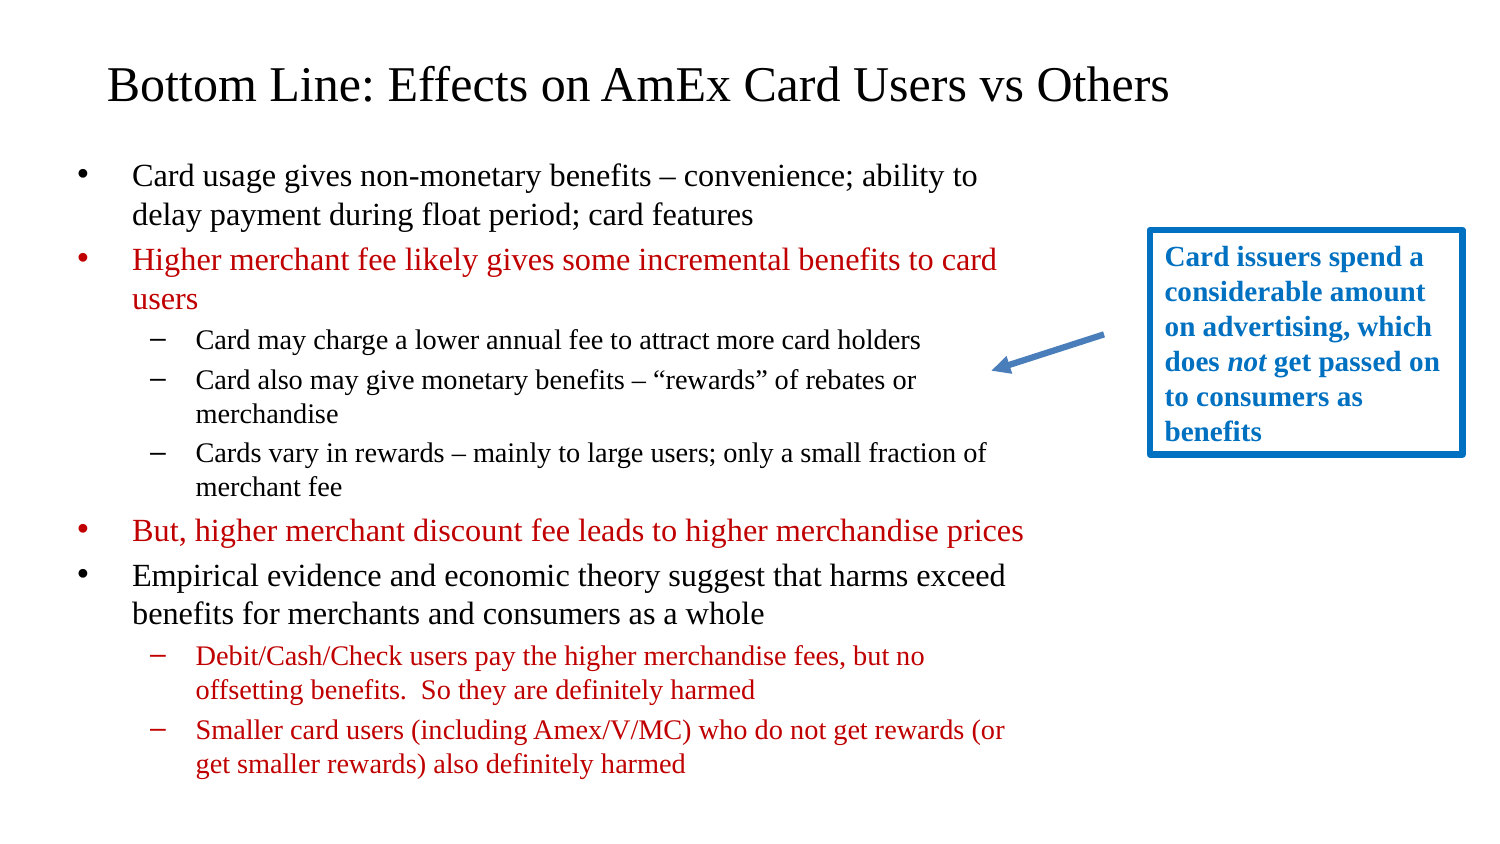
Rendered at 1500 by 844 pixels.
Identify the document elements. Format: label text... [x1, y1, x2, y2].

title Bottom Line: Effects on AmEx Card Users vs Others [91, 0, 1450, 164]
list Card usage gives non-monetary benefits – convenience; ability to delay payment during float period; card features Higher merchant fee likely gives some incremental benefits to card users Card may charge a lower annual fee to attract more card holders Card also may give monetary benefits – “rewards” of rebates or merchandise Cards vary in rewards – mainly to large users; only a small fraction of merchant fee But, higher merchant discount fee leads to higher merchandise prices Empirical evidence and economic theory suggest that harms exceed benefits for merchants and consumers as a whole Debit/Cash/Check users pay the higher merchandise fees, but no offsetting benefits. So they are definitely harmed Smaller card users (including Amex/V/MC) who do not get rewards (or get smaller rewards) also definitely harmed [62, 146, 1046, 822]
text_box Card issuers spend a considerable amount on advertising, which does not get passed on to consumers as benefits [1149, 229, 1463, 455]
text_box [991, 334, 1105, 371]
